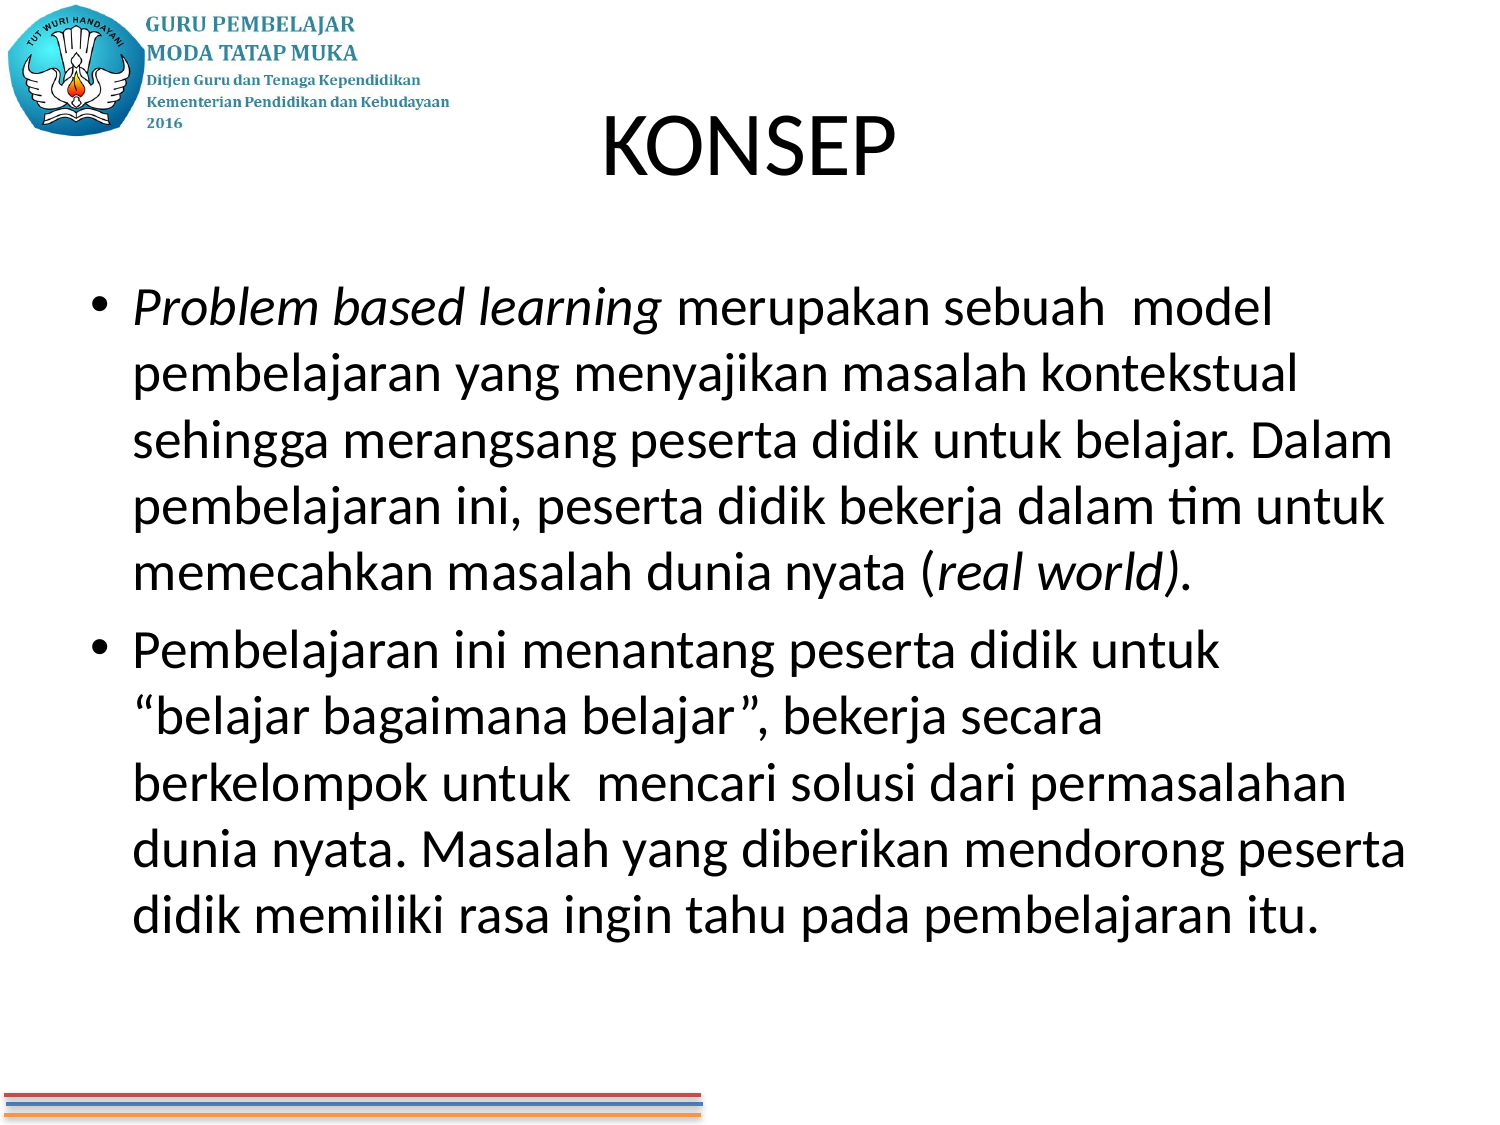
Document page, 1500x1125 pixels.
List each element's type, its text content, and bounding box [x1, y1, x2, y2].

title KONSEP [75, 45, 1425, 233]
picture [4, 0, 455, 139]
list Problem based learning merupakan sebuah model pembelajaran yang menyajikan masalah kontekstual sehingga merangsang peserta didik untuk belajar. Dalam pembelajaran ini, peserta didik bekerja dalam tim untuk memecahkan masalah dunia nyata (real world). Pembelajaran ini menantang peserta didik untuk “belajar bagaimana belajar”, bekerja secara berkelompok untuk mencari solusi dari permasalahan dunia nyata. Masalah yang diberikan mendorong peserta didik memiliki rasa ingin tahu pada pembelajaran itu. [75, 262, 1425, 1005]
